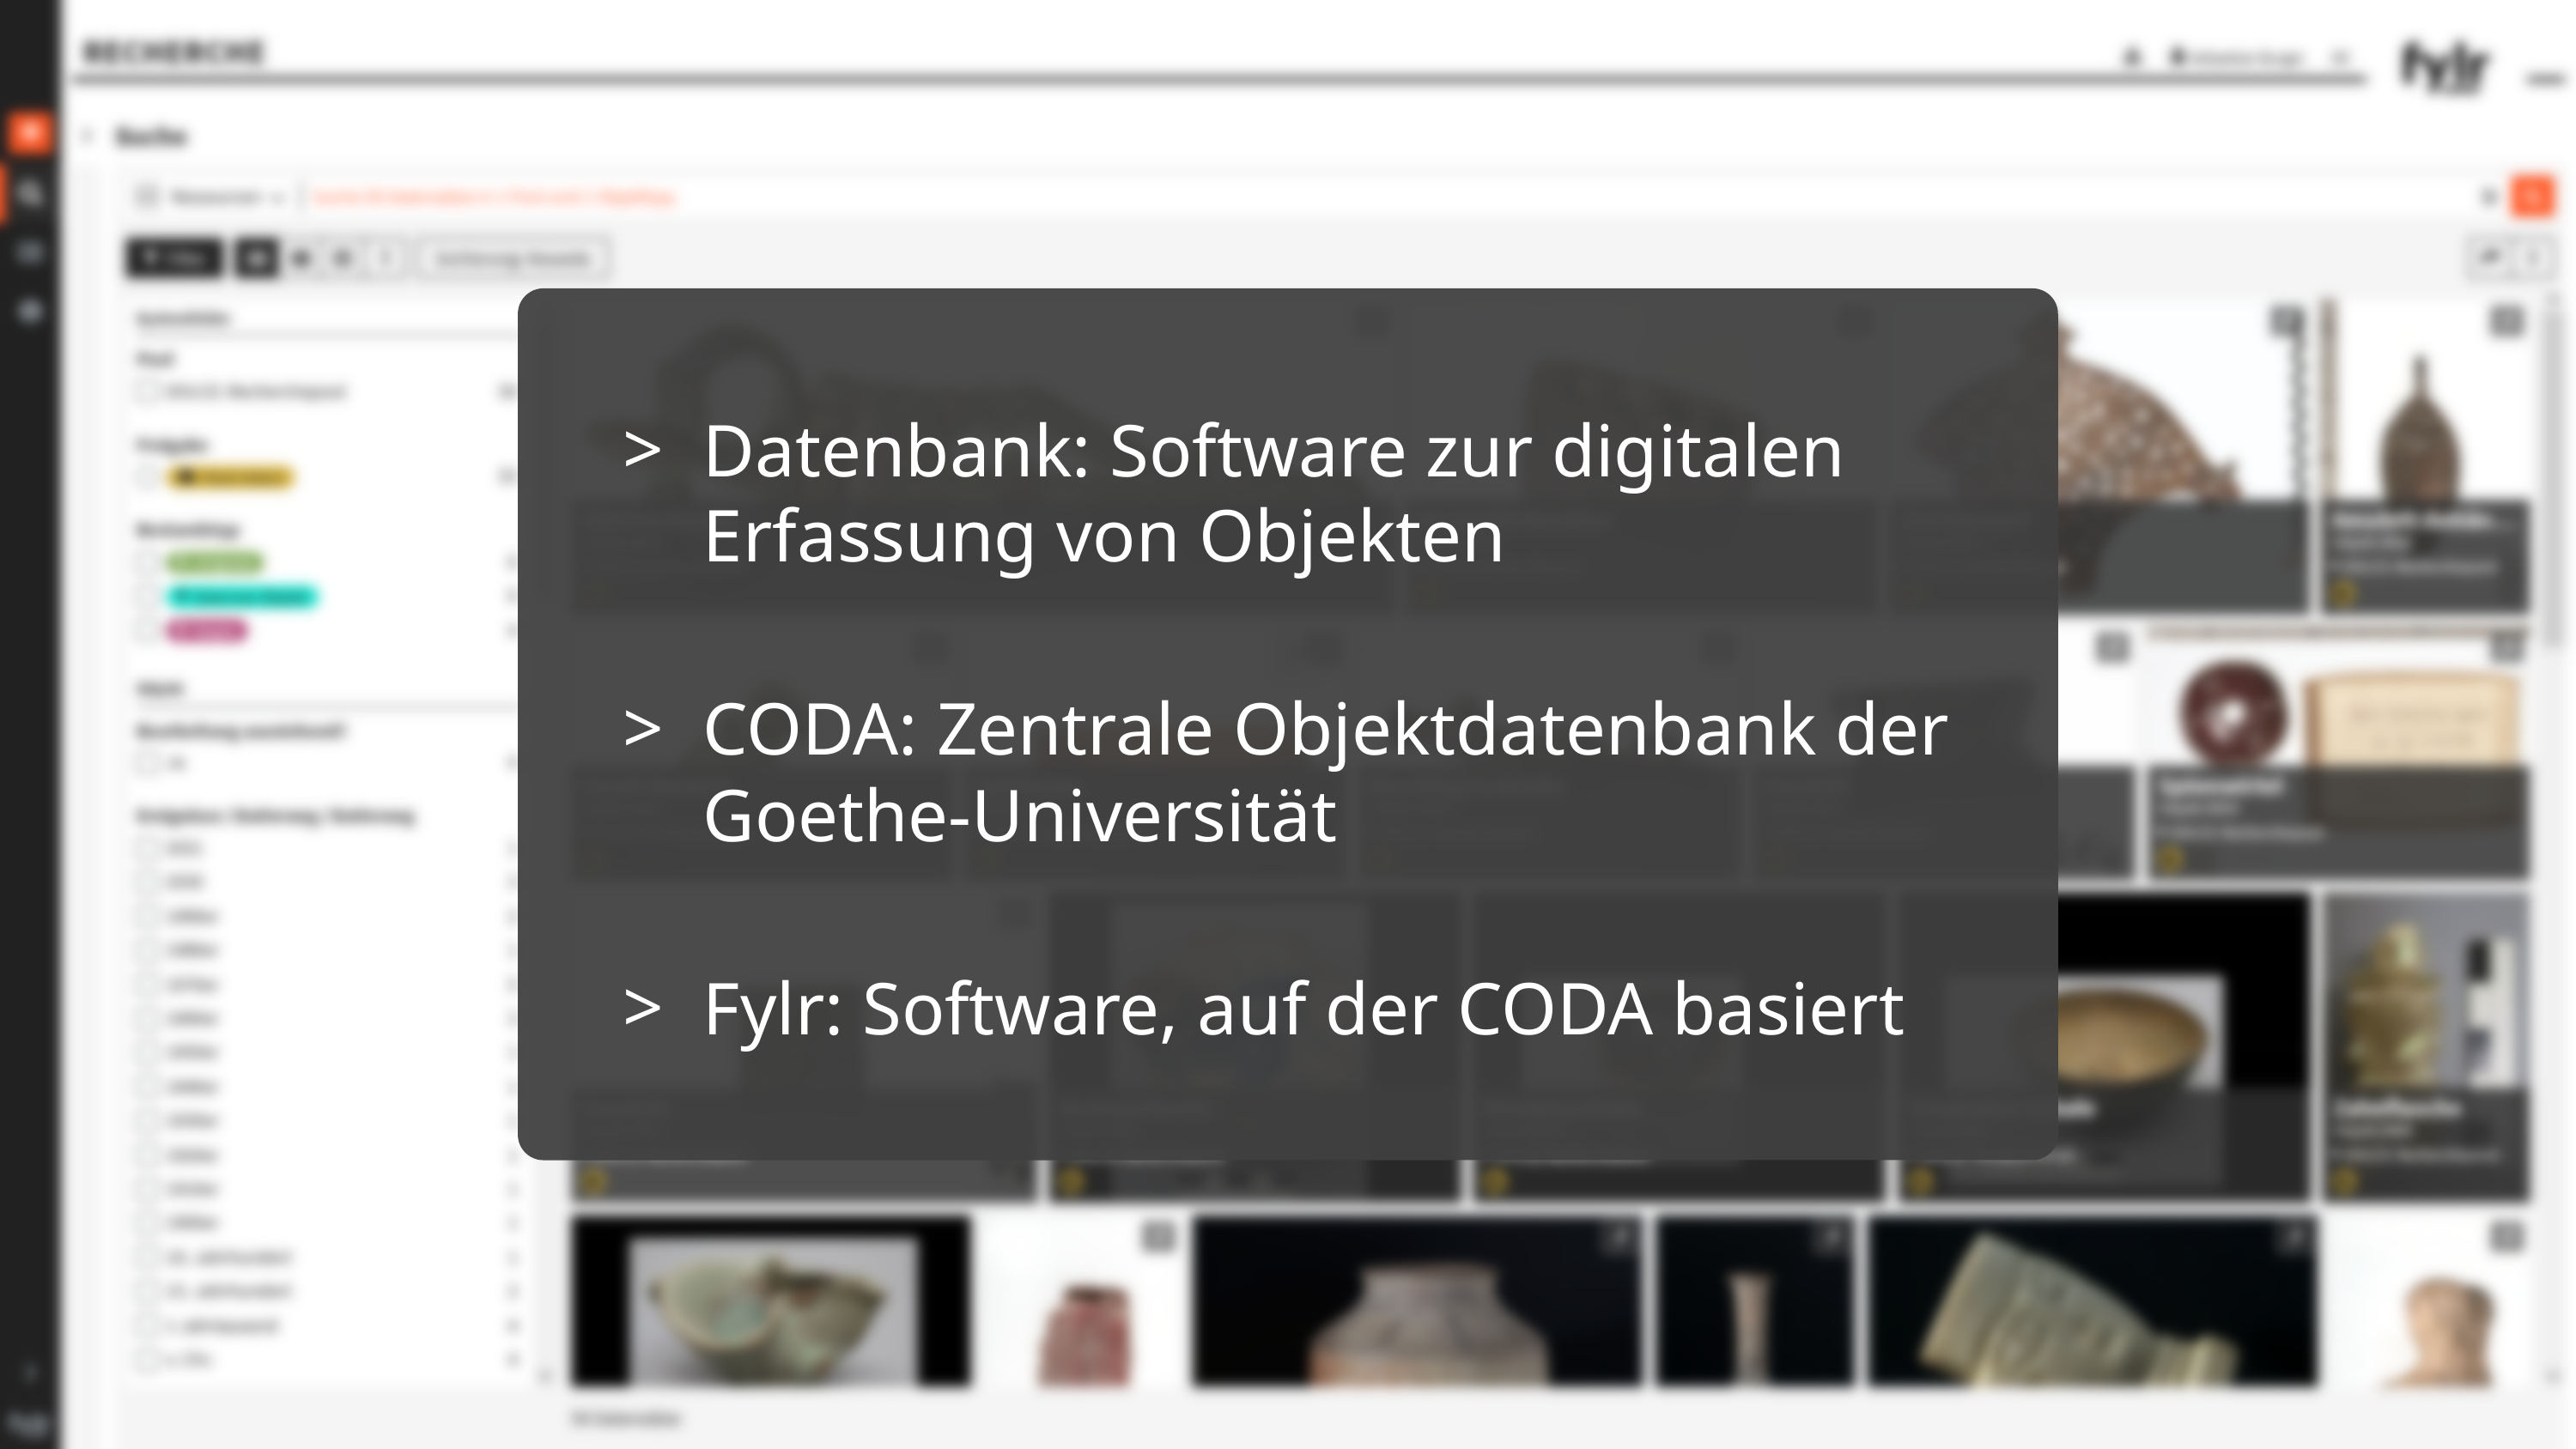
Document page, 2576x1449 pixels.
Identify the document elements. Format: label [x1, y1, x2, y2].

text_box [0, 0, 2576, 1449]
